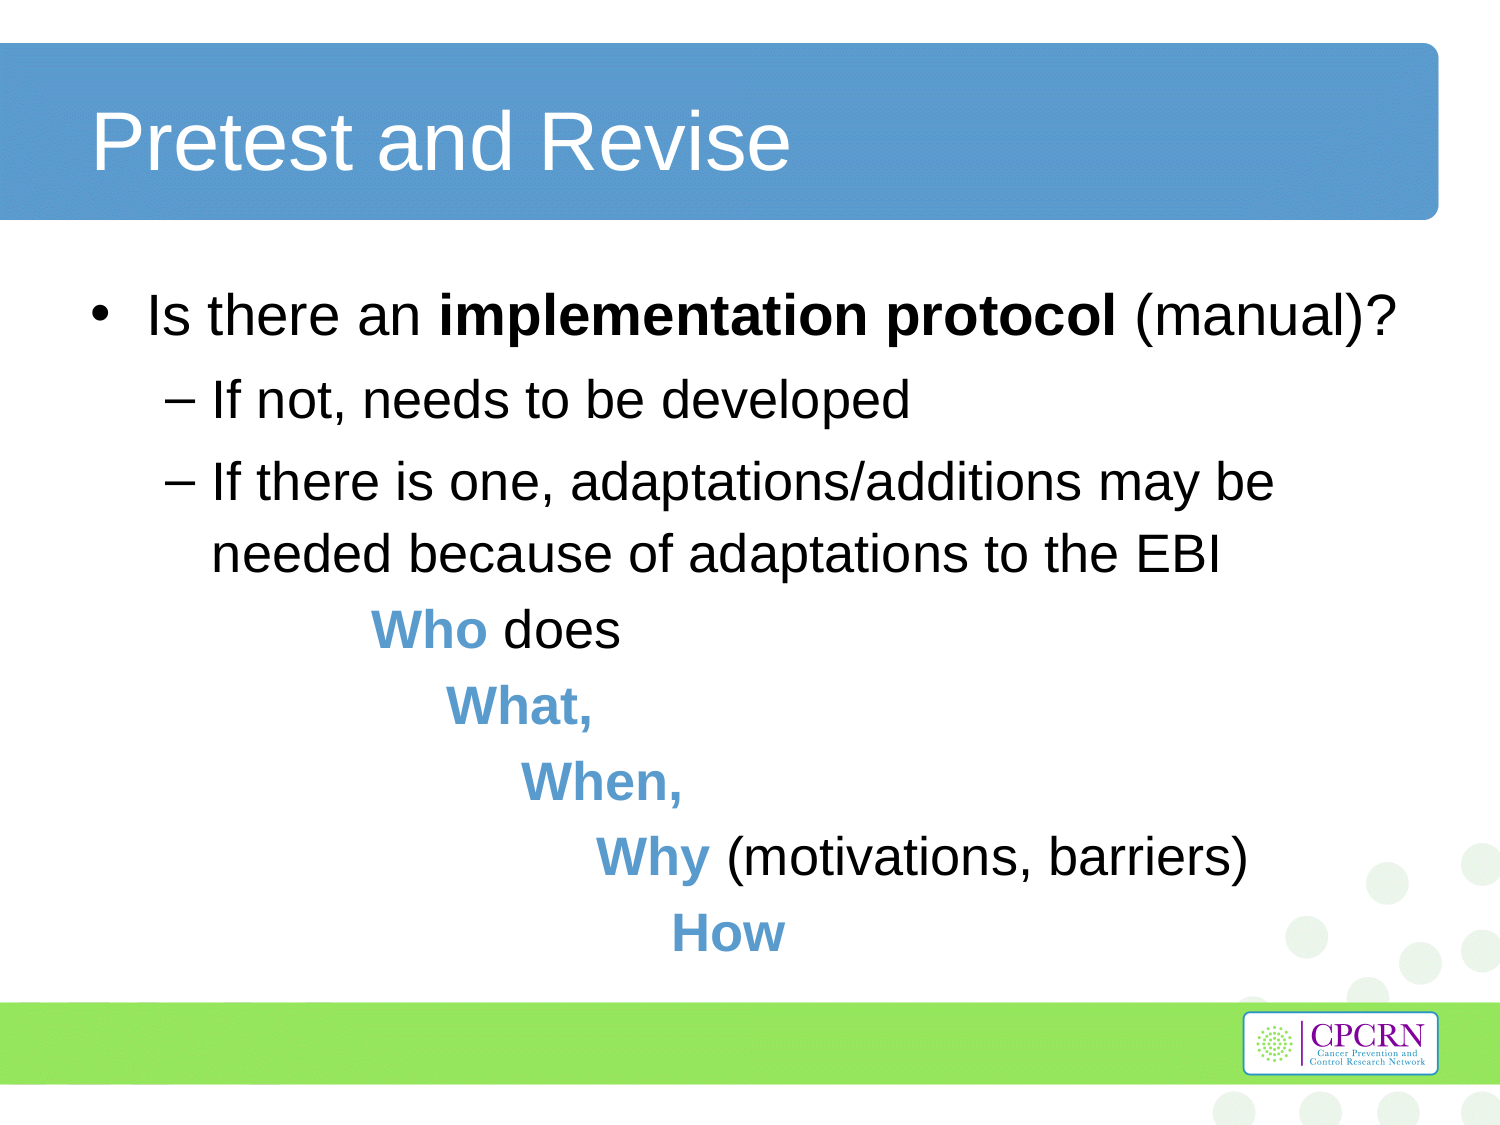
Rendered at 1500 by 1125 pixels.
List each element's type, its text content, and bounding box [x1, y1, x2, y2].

title Pretest and Revise [75, 43, 1500, 232]
list Is there an implementation protocol (manual)? If not, needs to be developed If there is one, adaptations/additions may be needed because of adaptations to the EBI Who does What, When, Why (motivations, barriers) How [75, 262, 1463, 1005]
picture [0, 0, 1500, 1125]
